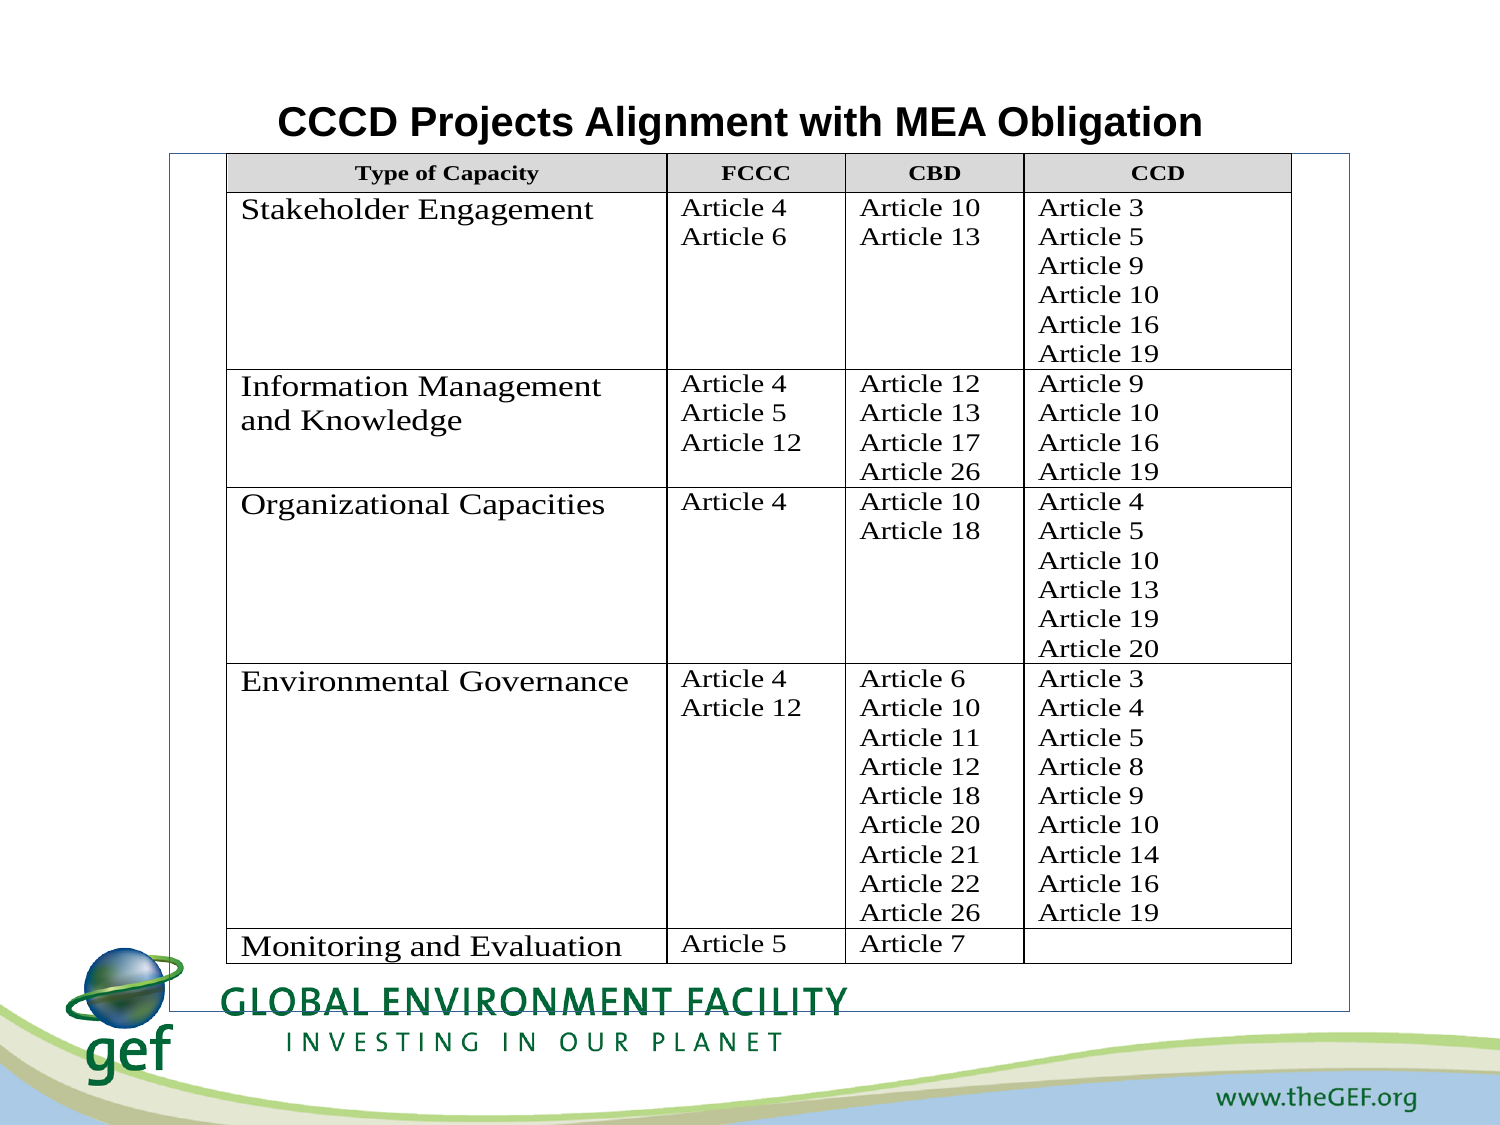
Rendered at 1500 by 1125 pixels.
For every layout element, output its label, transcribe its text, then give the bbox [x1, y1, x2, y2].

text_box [169, 152, 1351, 1012]
picture [0, 920, 1500, 1125]
text_box CCCD Projects Alignment with MEA Obligation [262, 87, 1238, 151]
